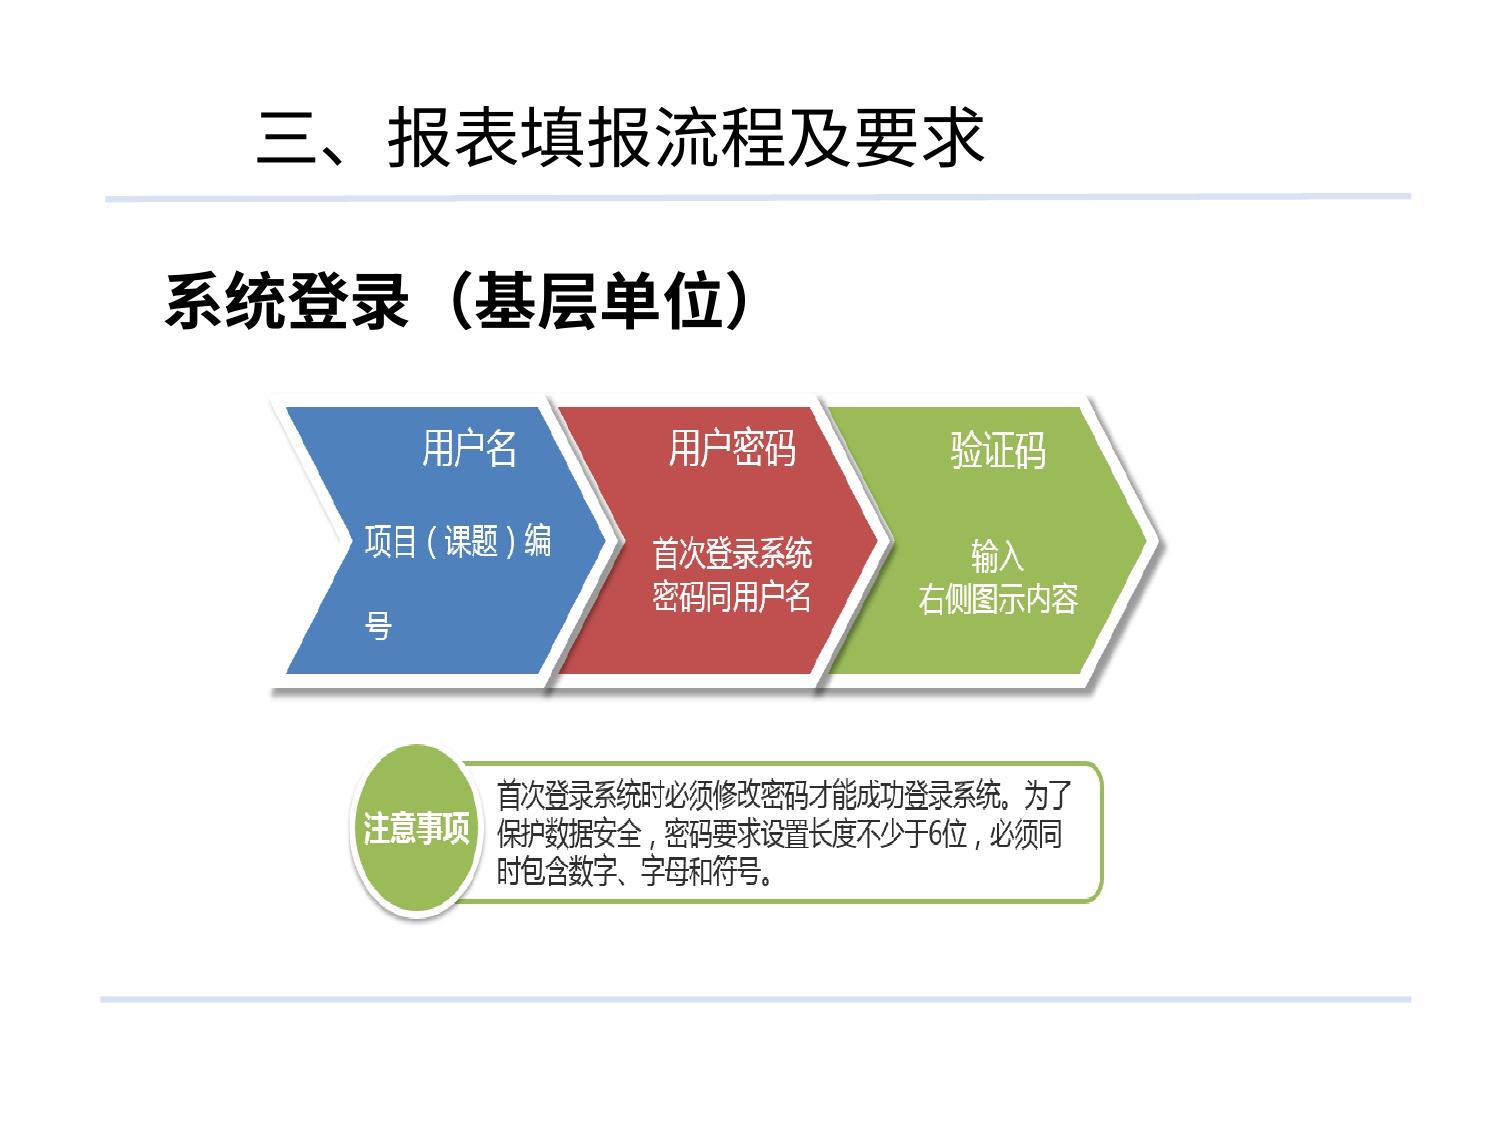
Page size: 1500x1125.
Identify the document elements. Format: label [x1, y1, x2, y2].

text_box [100, 88, 1436, 1073]
picture [194, 300, 1189, 958]
